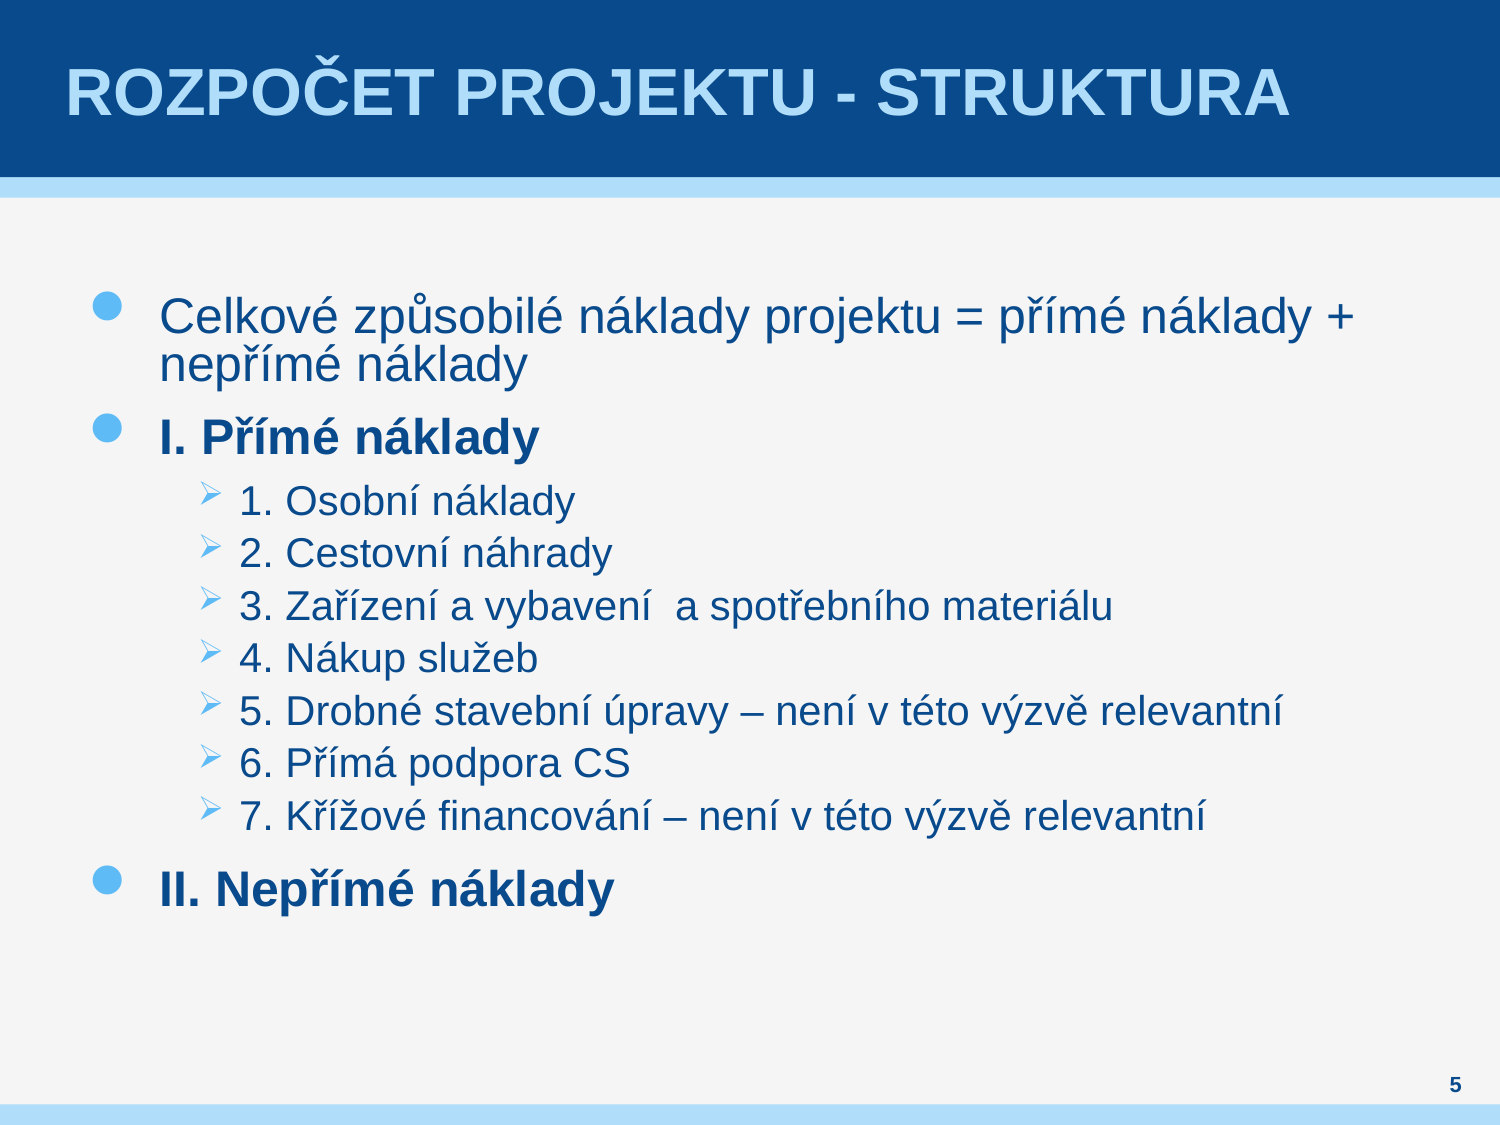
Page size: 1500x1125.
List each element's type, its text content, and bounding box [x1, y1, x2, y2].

list Celkové způsobilé náklady projektu = přímé náklady + nepřímé náklady I. Přímé náklady 1. Osobní náklady 2. Cestovní náhrady 3. Zařízení a vybavení a spotřebního materiálu 4. Nákup služeb 5. Drobné stavební úpravy – není v této výzvě relevantní 6. Přímá podpora CS 7. Křížové financování – není v této výzvě relevantní II. Nepřímé náklady [88, 295, 1412, 1004]
title Rozpočet projektu - struktura [59, 0, 1441, 178]
slide_number 5 [1417, 1068, 1495, 1099]
